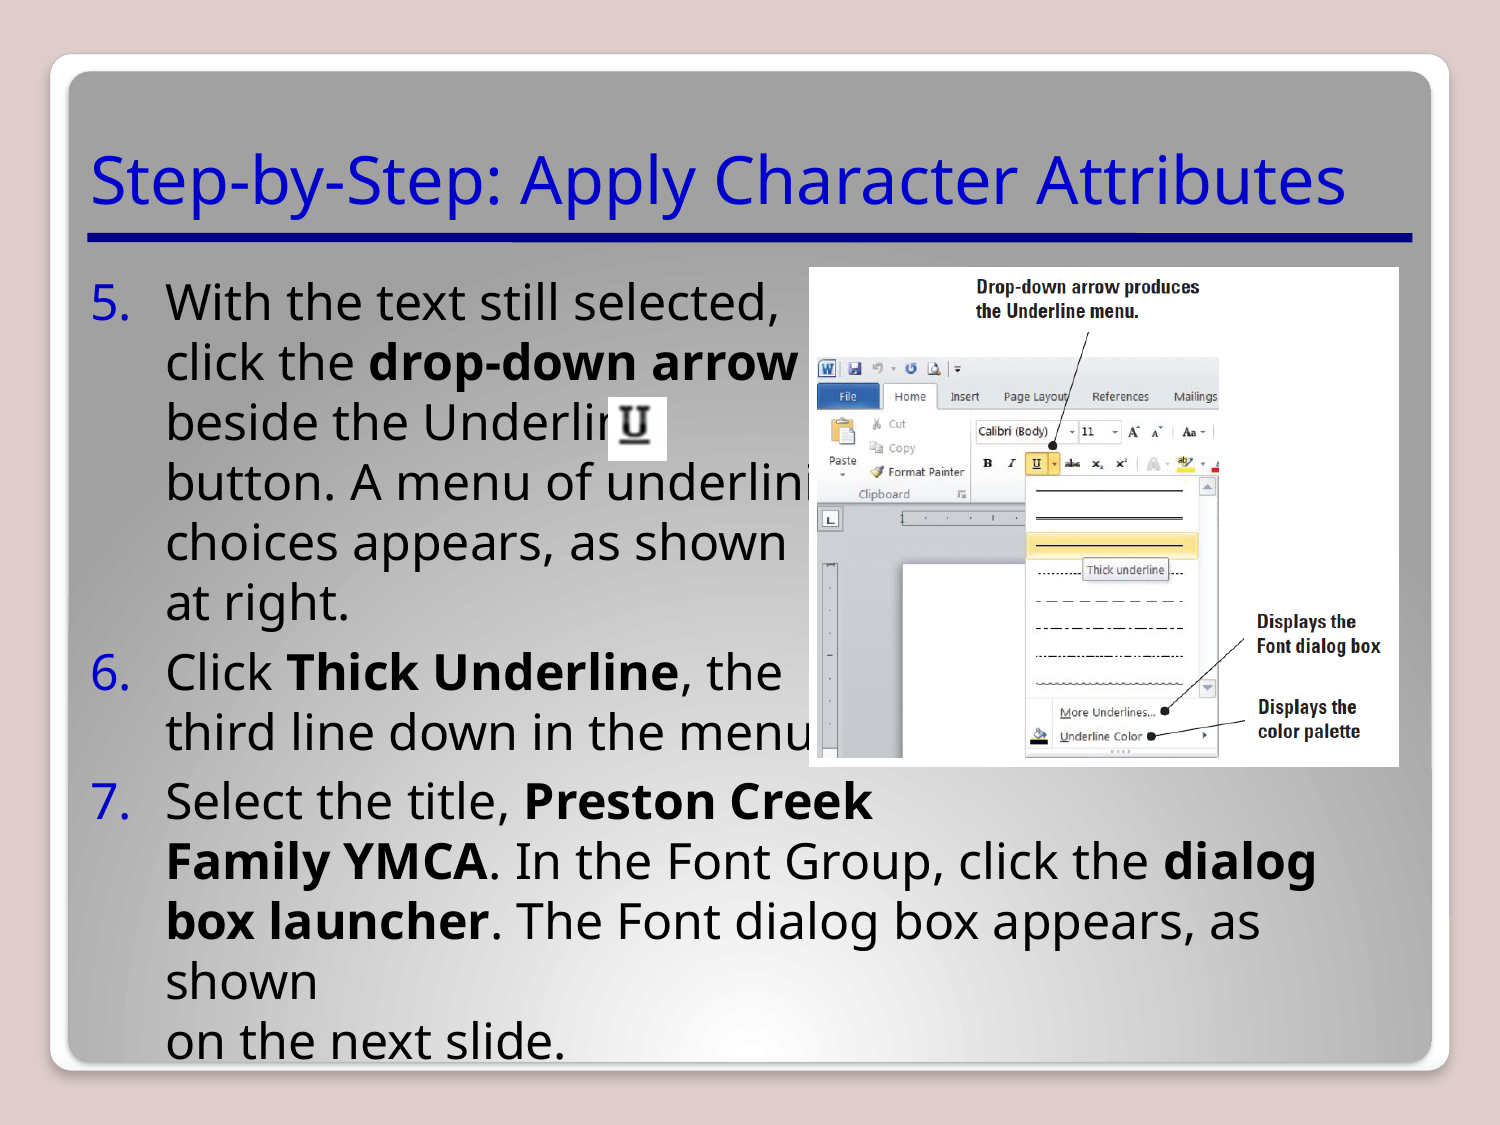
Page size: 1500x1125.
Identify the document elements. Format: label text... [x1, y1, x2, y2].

picture [607, 396, 667, 461]
title Step-by-Step: Apply Character Attributes [74, 74, 1426, 226]
picture [808, 266, 1399, 767]
list With the text still selected, click the drop-down arrow beside the Underline button. A menu of underlining choices appears, as shown at right. Click Thick Underline, the third line down in the menu. Select the title, Preston Creek Family YMCA. In the Font Group, click the dialog box launcher. The Font dialog box appears, as shown on the next slide. [74, 262, 1426, 1063]
